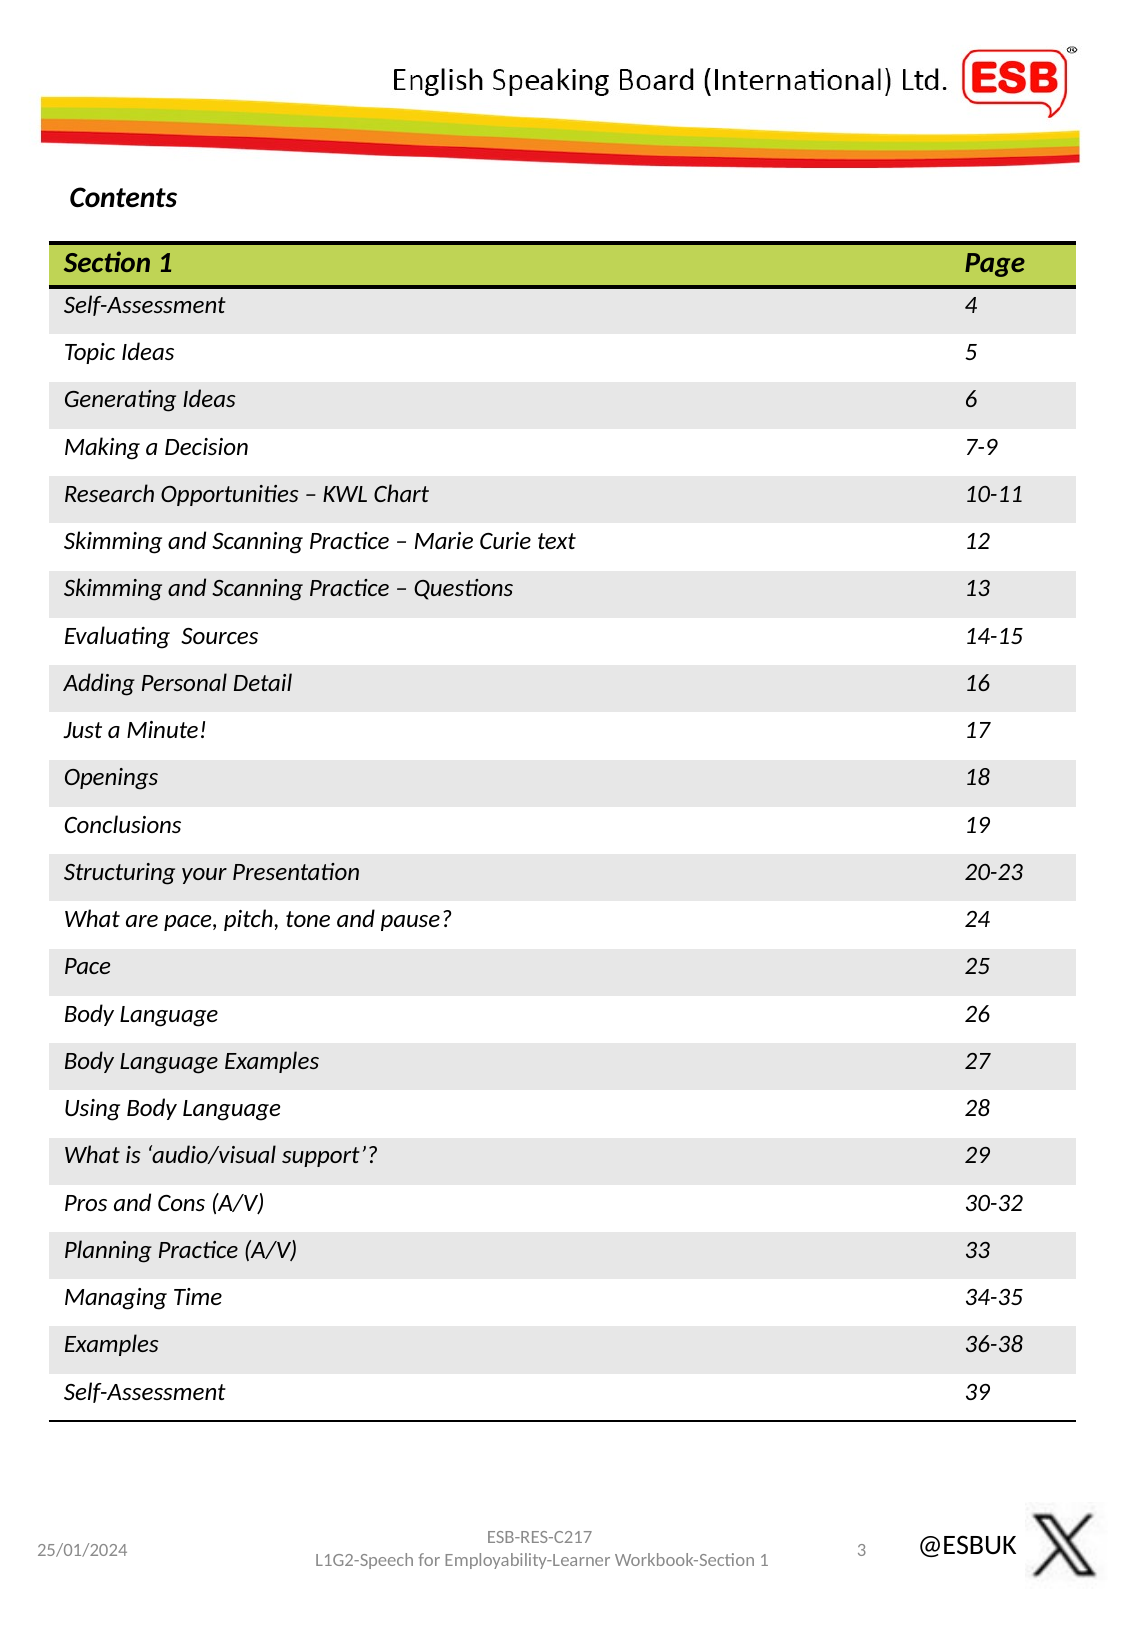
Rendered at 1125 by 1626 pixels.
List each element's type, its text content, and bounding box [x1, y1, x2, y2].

table_cell Topic Ideas [49, 334, 950, 382]
table_cell 5 [950, 334, 1076, 382]
table_cell 18 [950, 760, 1076, 807]
table_cell 20-23 [950, 854, 1076, 901]
table_cell Examples [49, 1326, 950, 1374]
table_cell 16 [950, 665, 1076, 712]
table_cell 27 [950, 1043, 1076, 1090]
table_cell 12 [950, 523, 1076, 571]
table_cell Planning Practice (A/V) [49, 1232, 950, 1279]
table_cell 10-11 [950, 476, 1076, 523]
table_cell What are pace, pitch, tone and pause? [49, 901, 950, 949]
table_cell Evaluating Sources [49, 618, 950, 665]
table_cell 25 [950, 949, 1076, 996]
table_cell 14-15 [950, 618, 1076, 665]
slide_number 3 [697, 1506, 882, 1593]
table_cell Pace [49, 949, 950, 996]
table_cell Generating Ideas [49, 382, 950, 429]
table_cell Pros and Cons (A/V) [49, 1185, 950, 1232]
table_cell 7-9 [950, 429, 1076, 476]
table_cell Skimming and Scanning Practice – Questions [49, 571, 950, 618]
table_cell 17 [950, 712, 1076, 760]
table_header Page [950, 245, 1076, 285]
table_cell Body Language Examples [49, 1043, 950, 1090]
table_cell Just a Minute! [49, 712, 950, 760]
table_cell Openings [49, 760, 950, 807]
table_cell Using Body Language [49, 1090, 950, 1138]
table_cell Making a Decision [49, 429, 950, 476]
footer ESB-RES-C217 L1G2-Speech for Employability-Learner Workbook-Section 1 [296, 1506, 697, 1589]
table_cell Structuring your Presentation [49, 854, 950, 901]
title Contents [54, 174, 1025, 222]
table_cell 24 [950, 901, 1076, 949]
table_cell 28 [950, 1090, 1076, 1138]
table_cell 33 [950, 1232, 1076, 1279]
table_header Section 1 [49, 245, 950, 285]
table_cell 26 [950, 996, 1076, 1043]
table_cell What is ‘audio/visual support’? [49, 1138, 950, 1185]
table_cell 34-35 [950, 1279, 1076, 1326]
table_cell 30-32 [950, 1185, 1076, 1232]
table_cell 4 [950, 289, 1076, 334]
table_cell 19 [950, 807, 1076, 854]
table_cell Research Opportunities – KWL Chart [49, 476, 950, 523]
table_cell 29 [950, 1138, 1076, 1185]
table_cell Managing Time [49, 1279, 950, 1326]
table_cell Body Language [49, 996, 950, 1043]
table_cell Self-Assessment [49, 1374, 950, 1420]
table_cell 36-38 [950, 1326, 1076, 1374]
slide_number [22, 1506, 276, 1593]
table_cell 39 [950, 1374, 1076, 1420]
table_cell Conclusions [49, 807, 950, 854]
table_cell Skimming and Scanning Practice – Marie Curie text [49, 523, 950, 571]
table_cell 13 [950, 571, 1076, 618]
picture [1024, 1502, 1108, 1589]
table_cell Adding Personal Detail [49, 665, 950, 712]
table_cell 6 [950, 382, 1076, 429]
picture [0, 1, 1125, 234]
table_cell Self-Assessment [49, 289, 950, 334]
